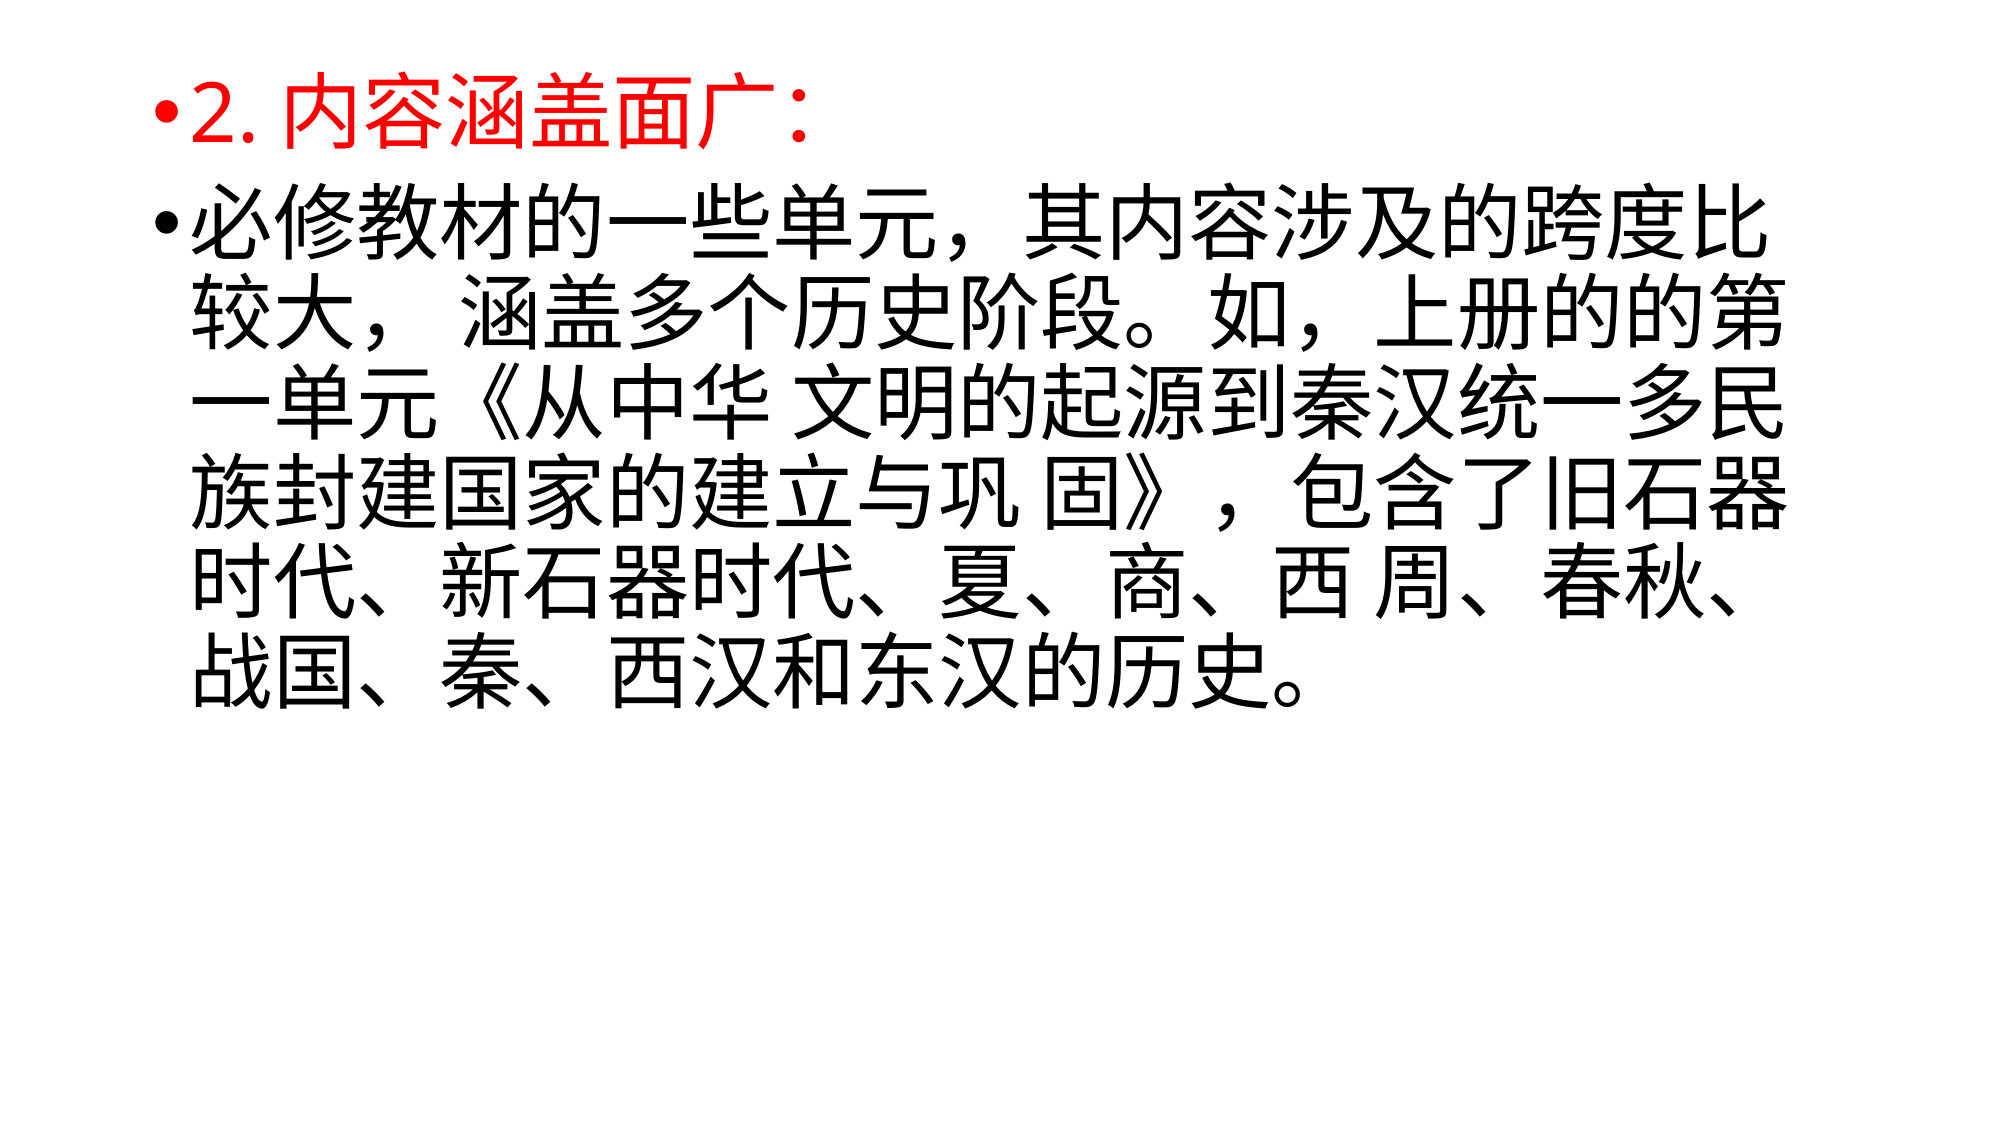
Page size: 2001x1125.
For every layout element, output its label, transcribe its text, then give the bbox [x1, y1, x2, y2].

list 2.内容涵盖面广： 必修教材的一些单元，其内容涉及的跨度比较大， 涵盖多个历史阶段。如，上册的的第一单元《从中华 文明的起源到秦汉统一多民族封建国家的建立与巩 固》，包含了旧石器时代、新石器时代、夏、商、西 周、春秋、战国、秦、西汉和东汉的历史。 [137, 63, 1863, 1014]
